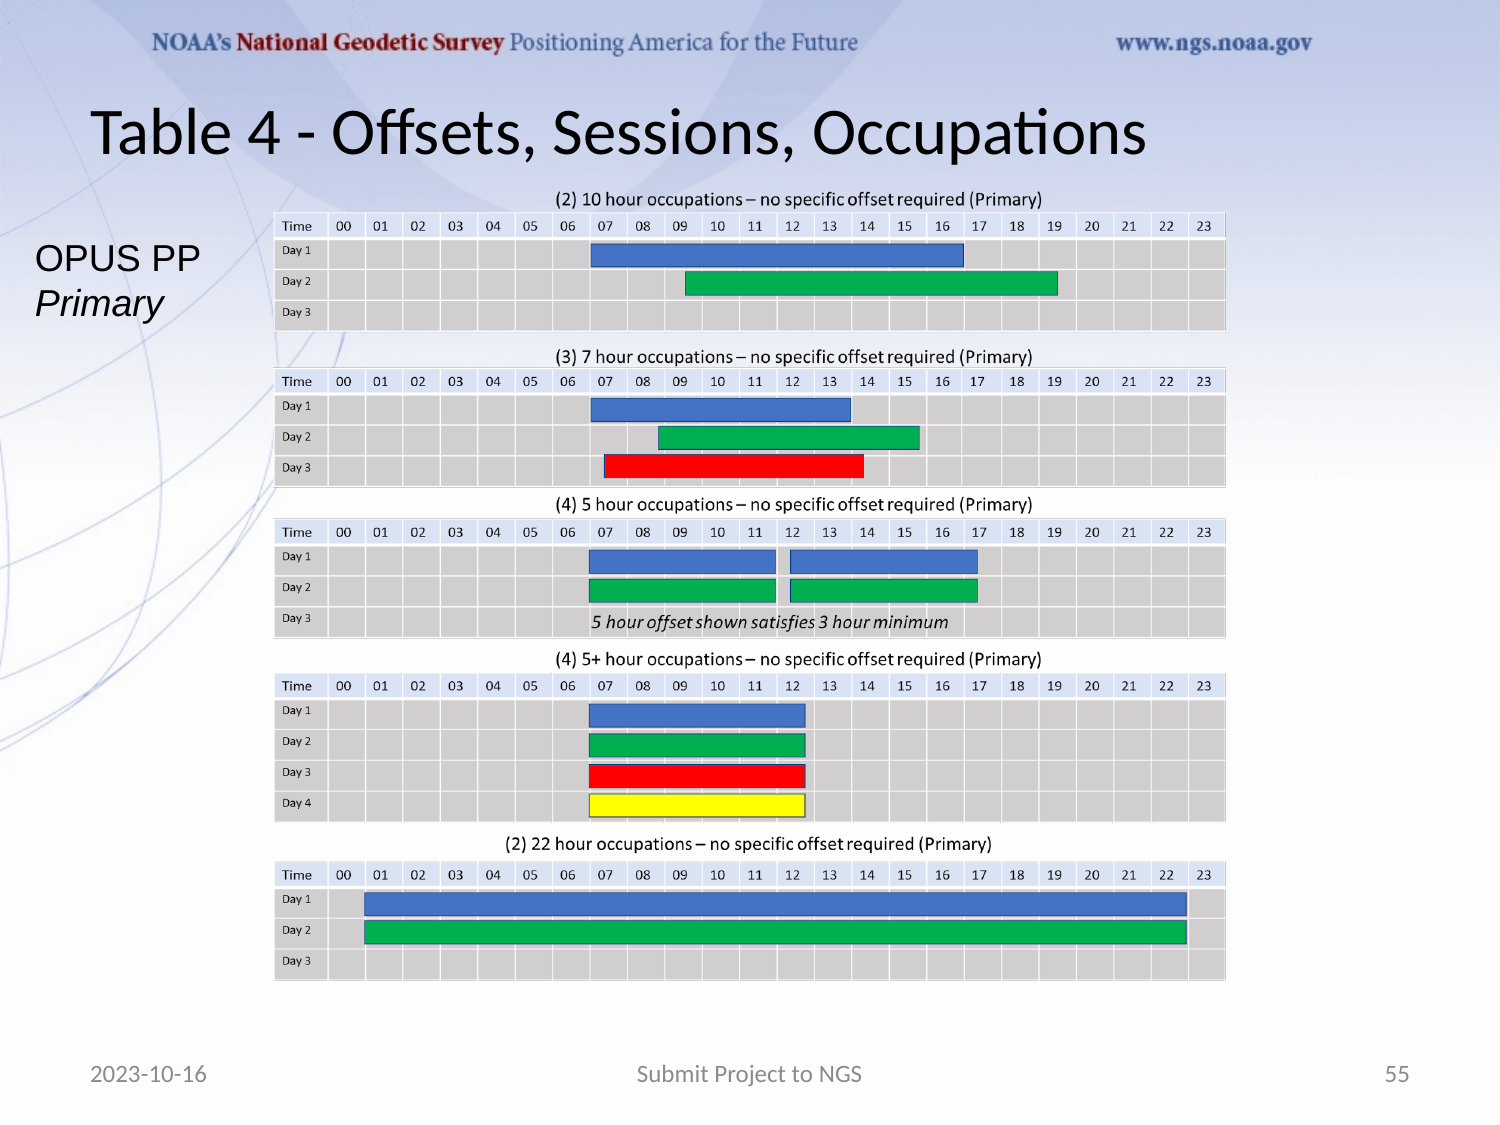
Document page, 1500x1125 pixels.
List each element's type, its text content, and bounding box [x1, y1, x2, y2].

text_box OPUS PP Primary [20, 226, 240, 332]
picture [0, 0, 1500, 1125]
slide_number 55 [1074, 1042, 1425, 1103]
title Table 4 - Offsets, Sessions, Occupations [74, 74, 1426, 181]
footer Submit Project to NGS [512, 1042, 988, 1103]
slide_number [75, 1042, 425, 1103]
